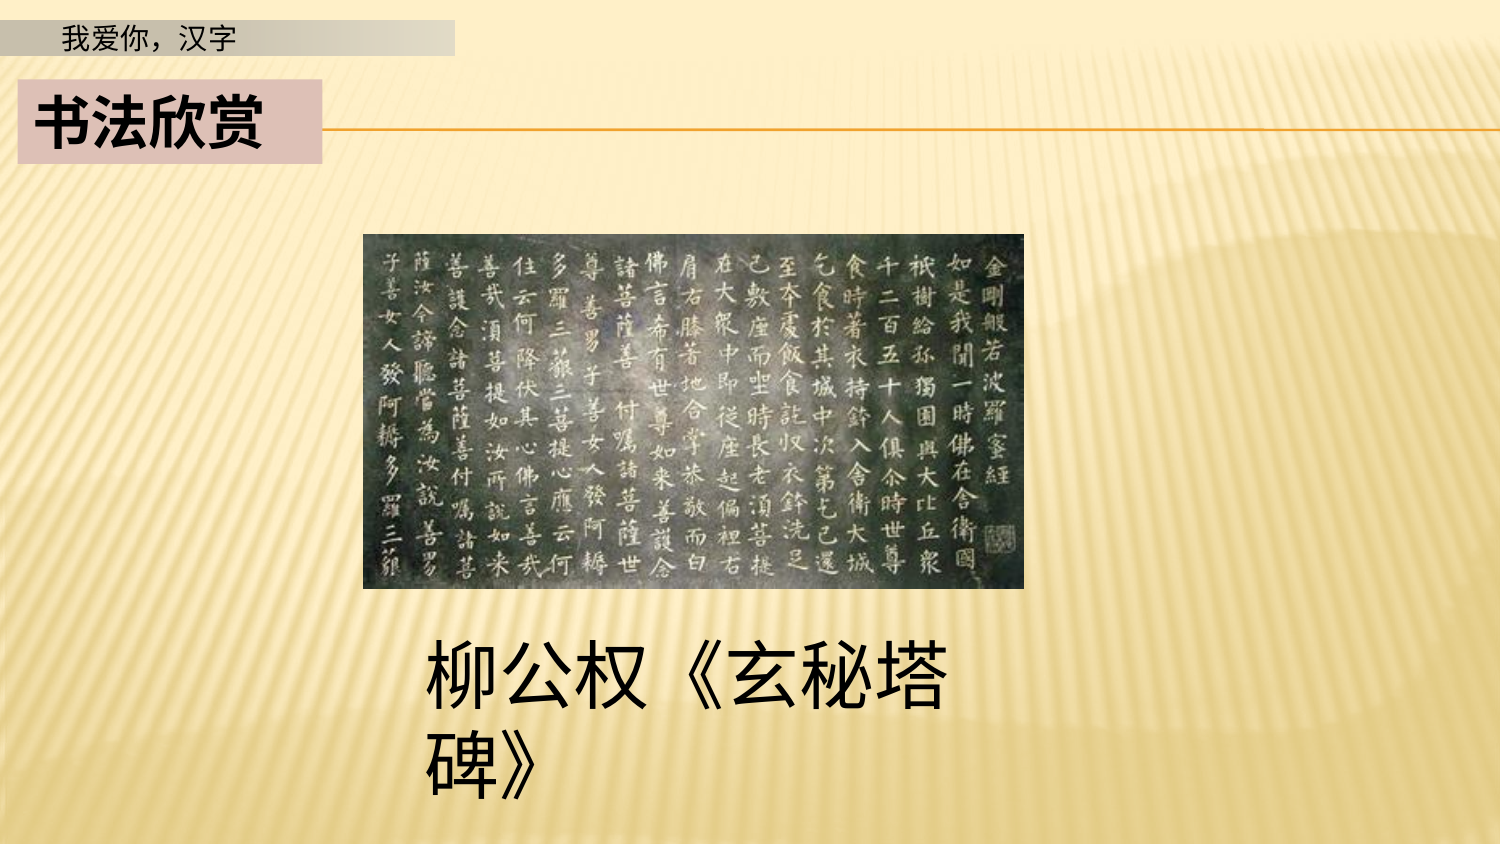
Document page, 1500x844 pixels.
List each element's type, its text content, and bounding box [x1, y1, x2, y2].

text_box 书法欣赏 [17, 79, 323, 164]
text_box 柳公权《玄秘塔碑》 [410, 621, 1102, 816]
picture [362, 234, 1024, 589]
